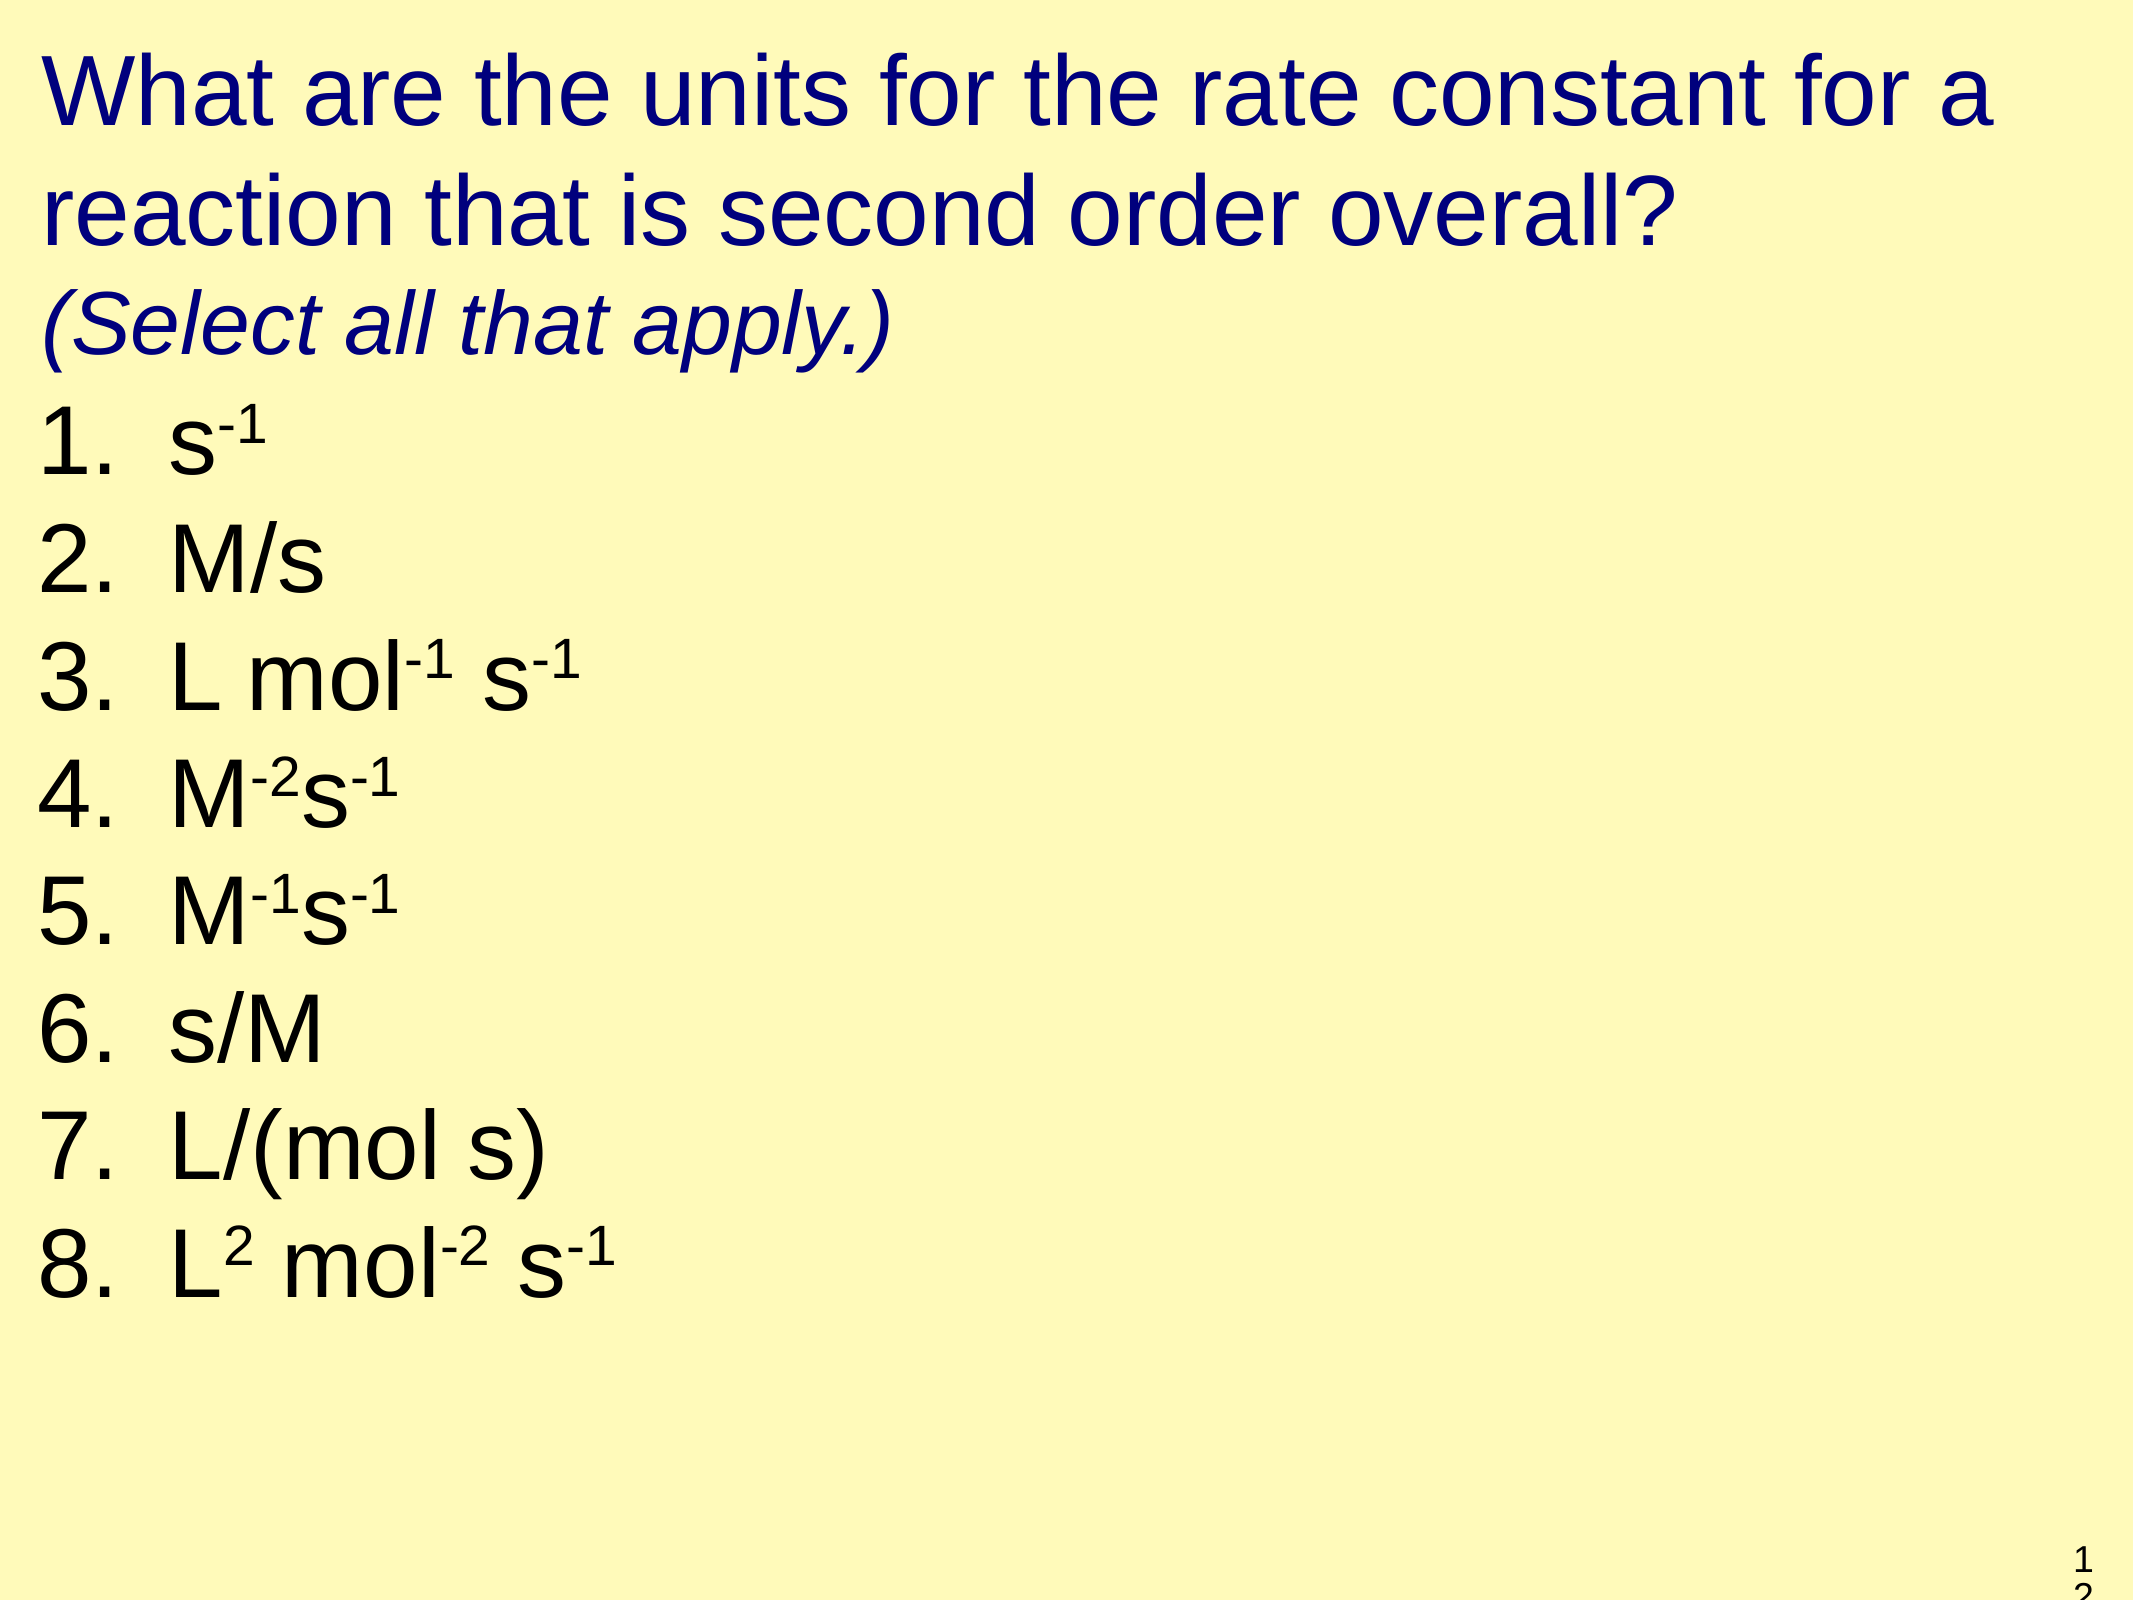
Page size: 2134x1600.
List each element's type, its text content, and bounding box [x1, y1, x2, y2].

title What are the units for the rate constant for a reaction that is second order overall? (Select all that apply.) [32, 16, 2113, 368]
list s-1 M/s L mol-1 s-1 M-2s-1 M-1s-1 s/M L/(mol s) L2 mol-2 s-1 [28, 368, 2116, 1584]
slide_number 12 [2057, 1526, 2120, 1586]
